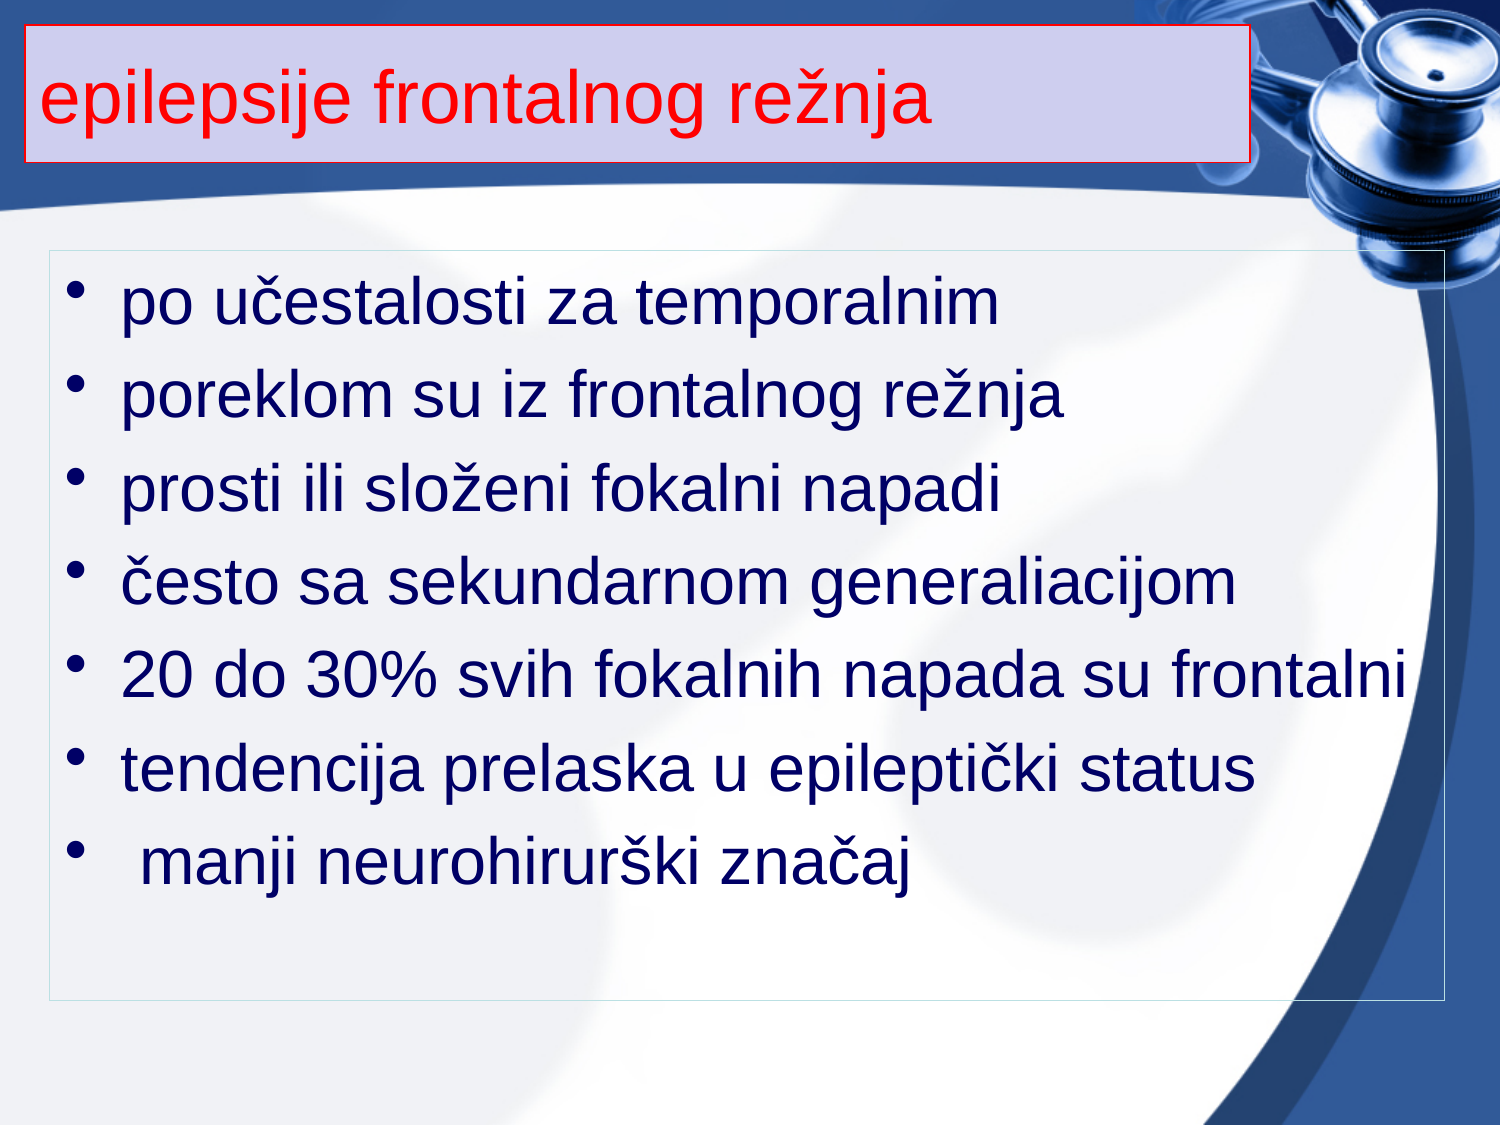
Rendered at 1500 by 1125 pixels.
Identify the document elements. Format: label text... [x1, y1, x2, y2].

list po učestalosti za temporalnim poreklom su iz frontalnog režnja prosti ili složeni fokalni napadi često sa sekundarnom generaliacijom 20 do 30% svih fokalnih napada su frontalni tendencija prelaska u epileptički status manji neurohirurški značaj [49, 250, 1445, 1001]
slide_number 24 [937, 1062, 1294, 1101]
title epilepsije frontalnog režnja [24, 24, 1251, 163]
picture [0, 0, 1500, 1125]
